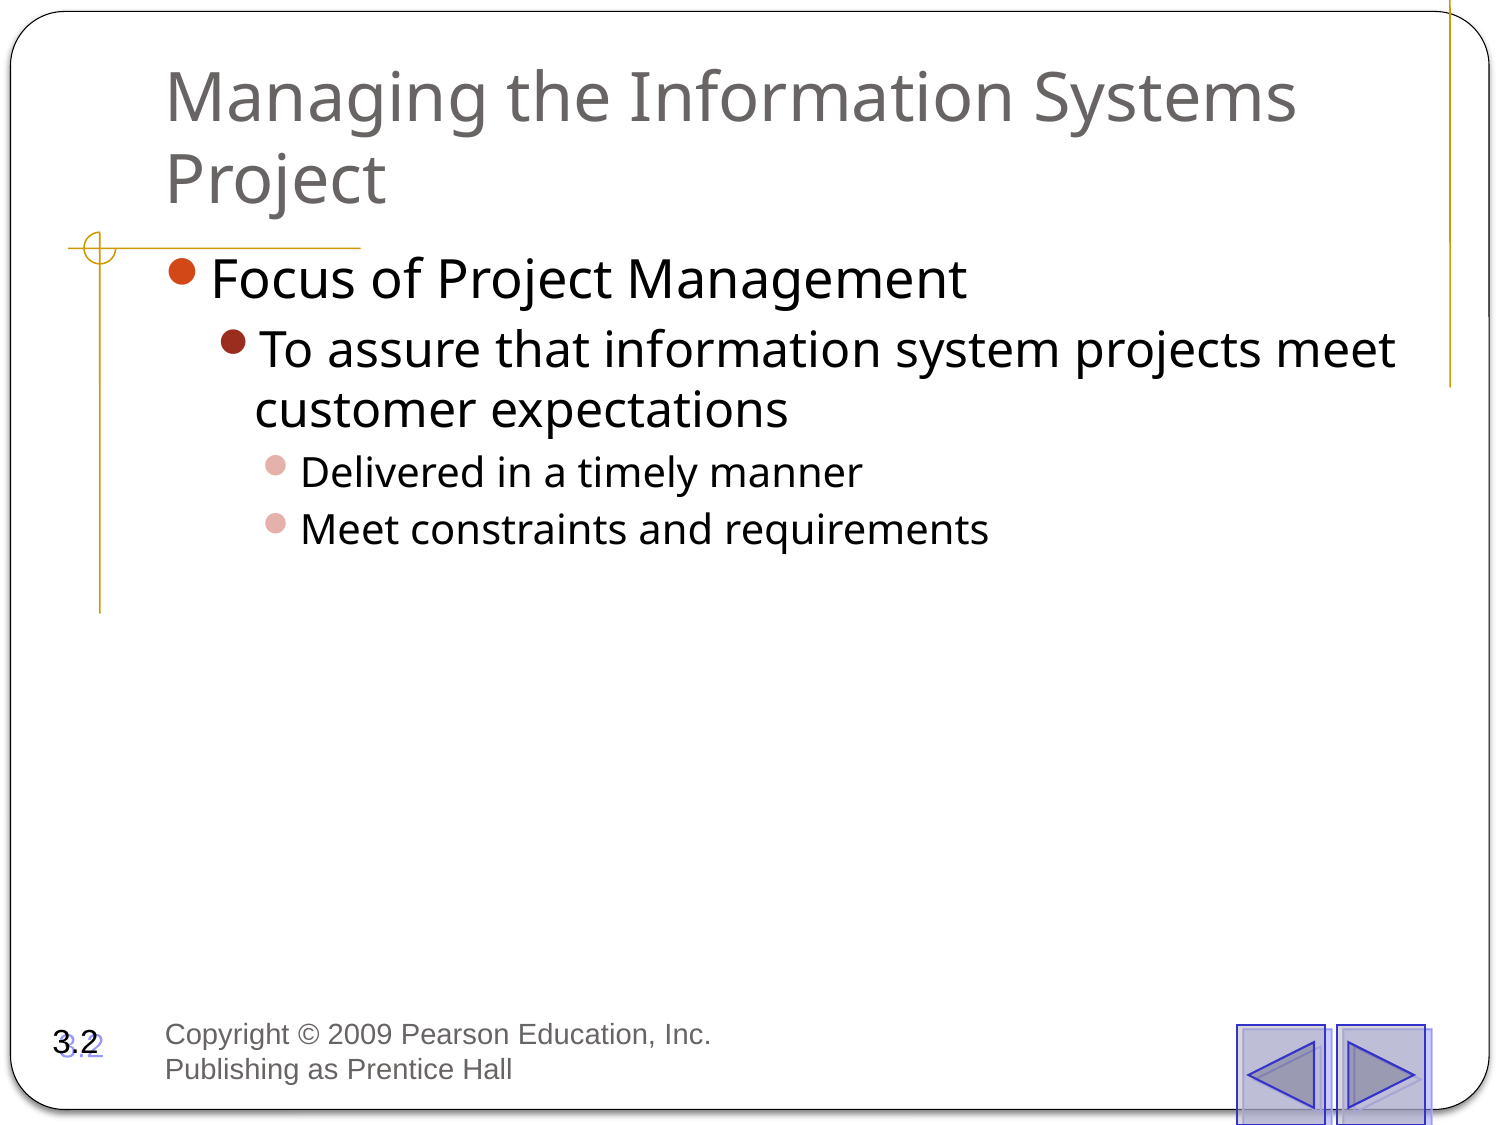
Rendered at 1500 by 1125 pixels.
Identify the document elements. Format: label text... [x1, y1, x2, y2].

text_box 3.2 [37, 1012, 138, 1107]
footer Copyright © 2009 Pearson Education, Inc. Publishing as Prentice Hall [150, 1012, 800, 1088]
title Managing the Information Systems Project [150, 45, 1425, 233]
list Focus of Project Management To assure that information system projects meet customer expectations Delivered in a timely manner Meet constraints and requirements [150, 237, 1425, 988]
